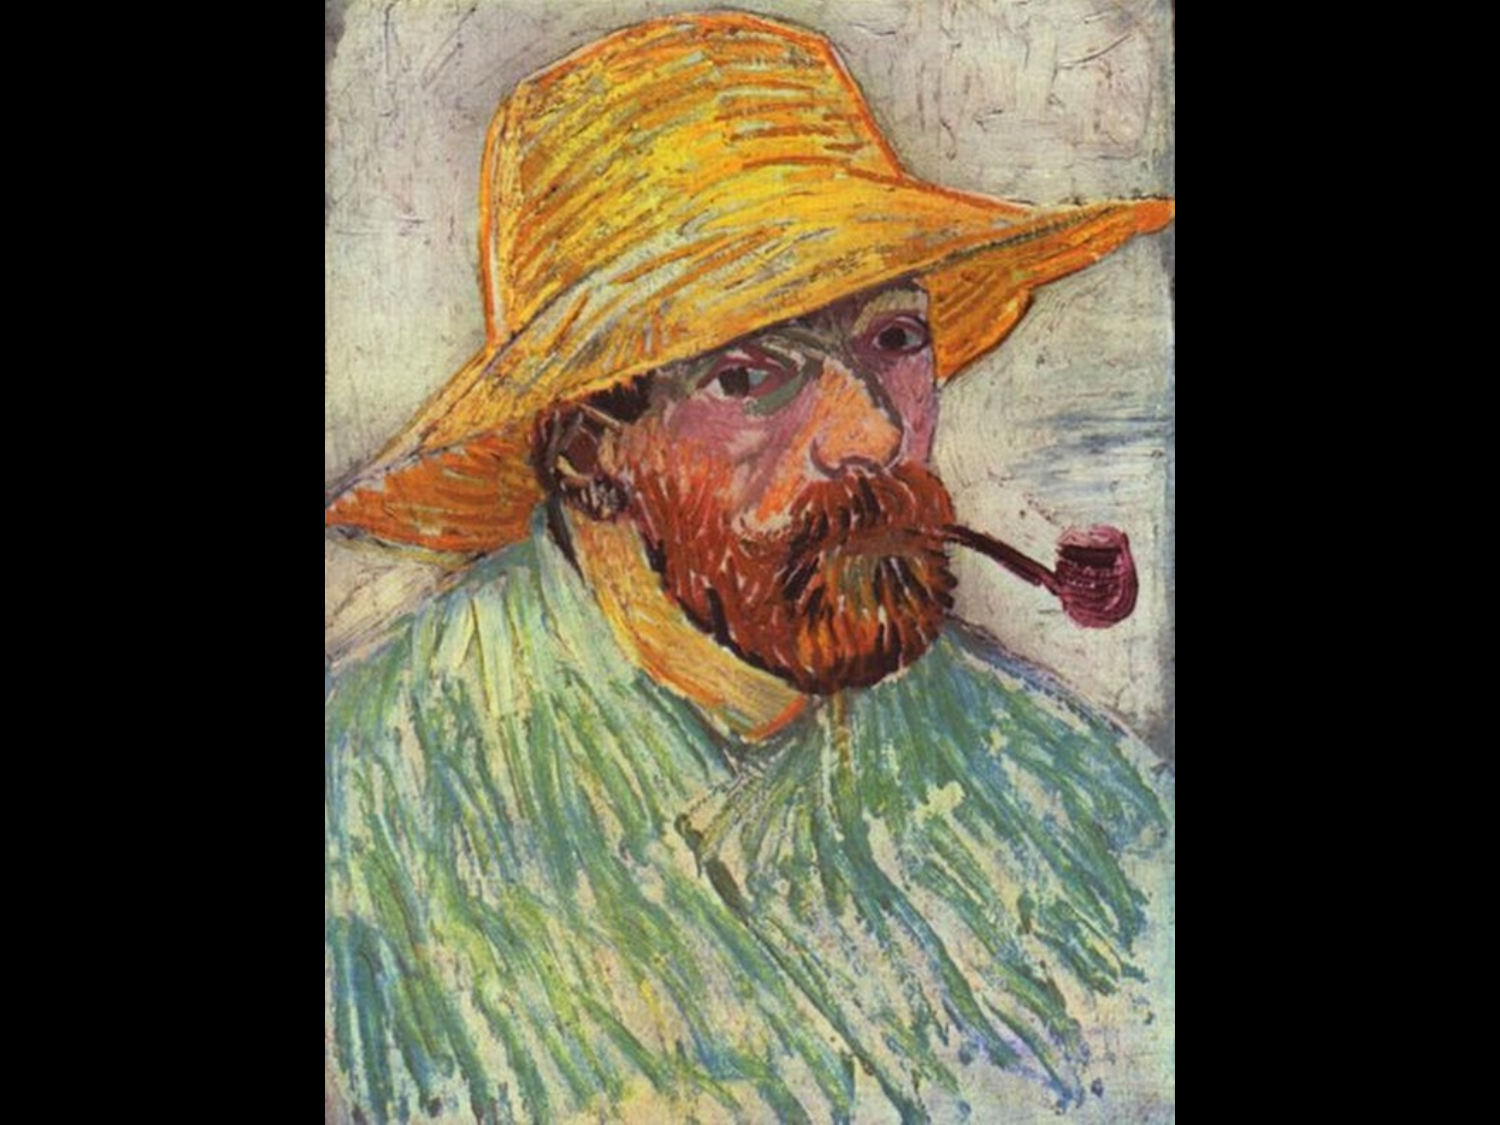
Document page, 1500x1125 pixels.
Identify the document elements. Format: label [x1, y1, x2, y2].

picture [325, 0, 1175, 1125]
